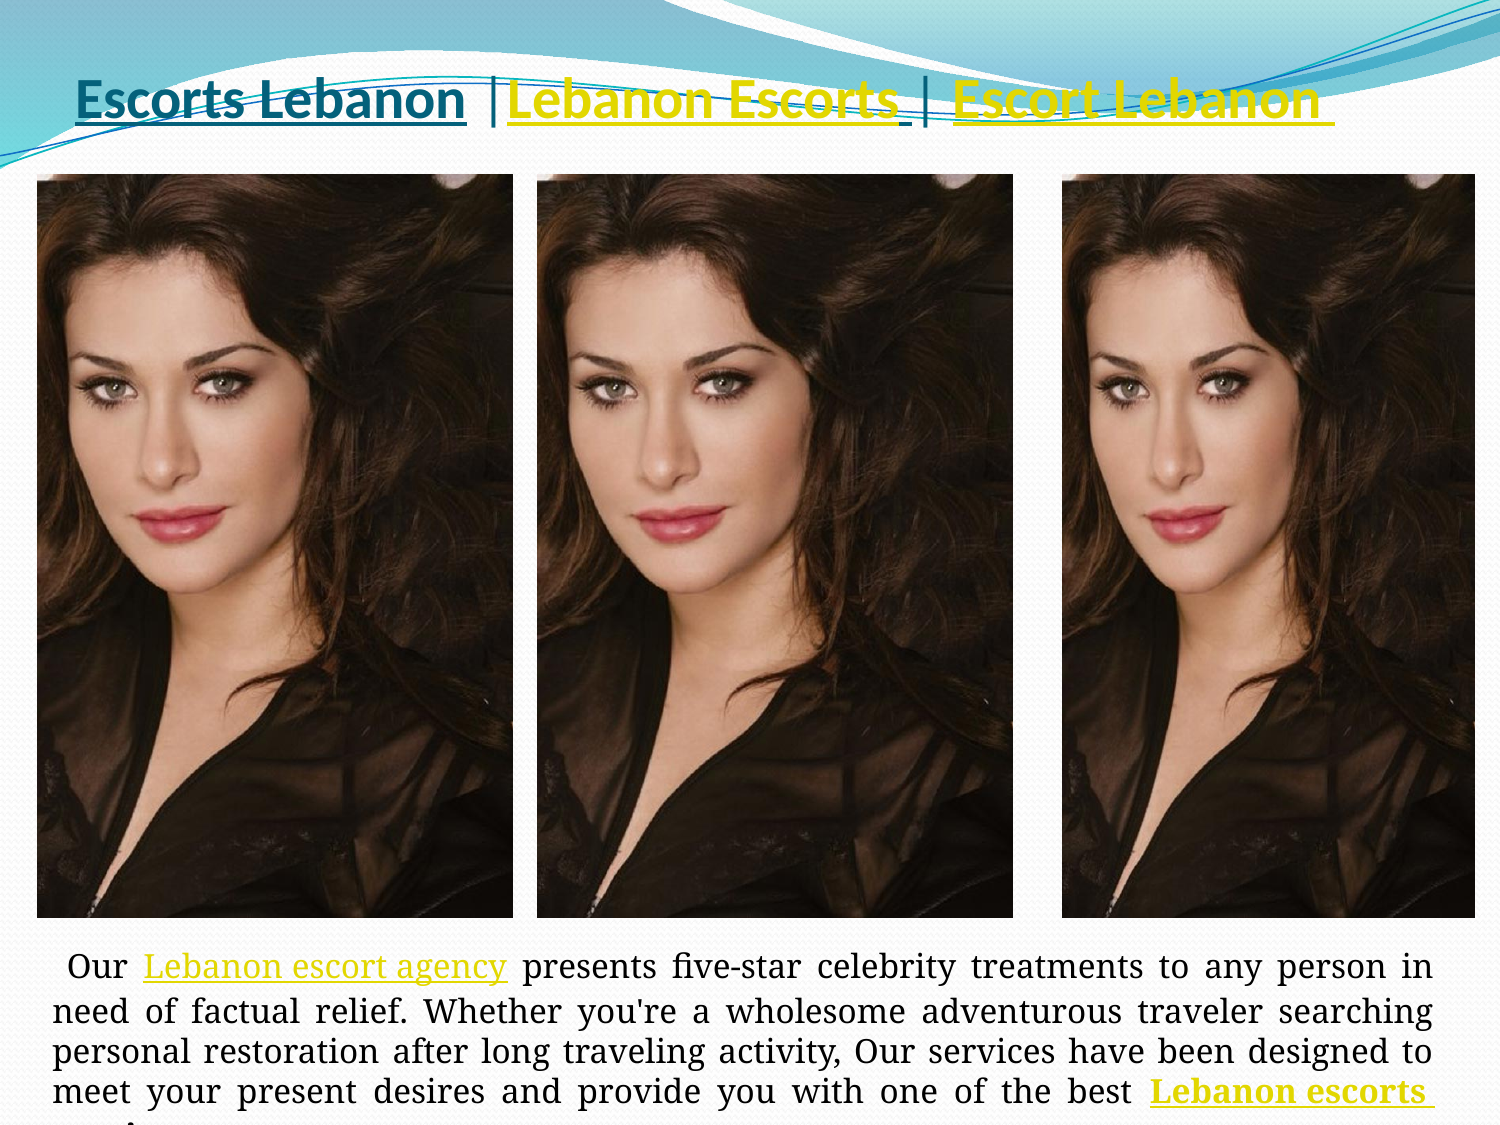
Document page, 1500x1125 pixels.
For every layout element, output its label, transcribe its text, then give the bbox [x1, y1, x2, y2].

picture [537, 174, 1013, 918]
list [37, 174, 513, 918]
text_box Our Lebanon escort agency presents five-star celebrity treatments to any person in need of factual relief. Whether you're a wholesome adventurous traveler searching personal restoration after long traveling activity, Our services have been designed to meet your present desires and provide you with one of the best Lebanon escorts services. [37, 937, 1450, 1125]
picture [1062, 174, 1476, 918]
title Escorts Lebanon |Lebanon Escorts | Escort Lebanon [75, 0, 1425, 130]
